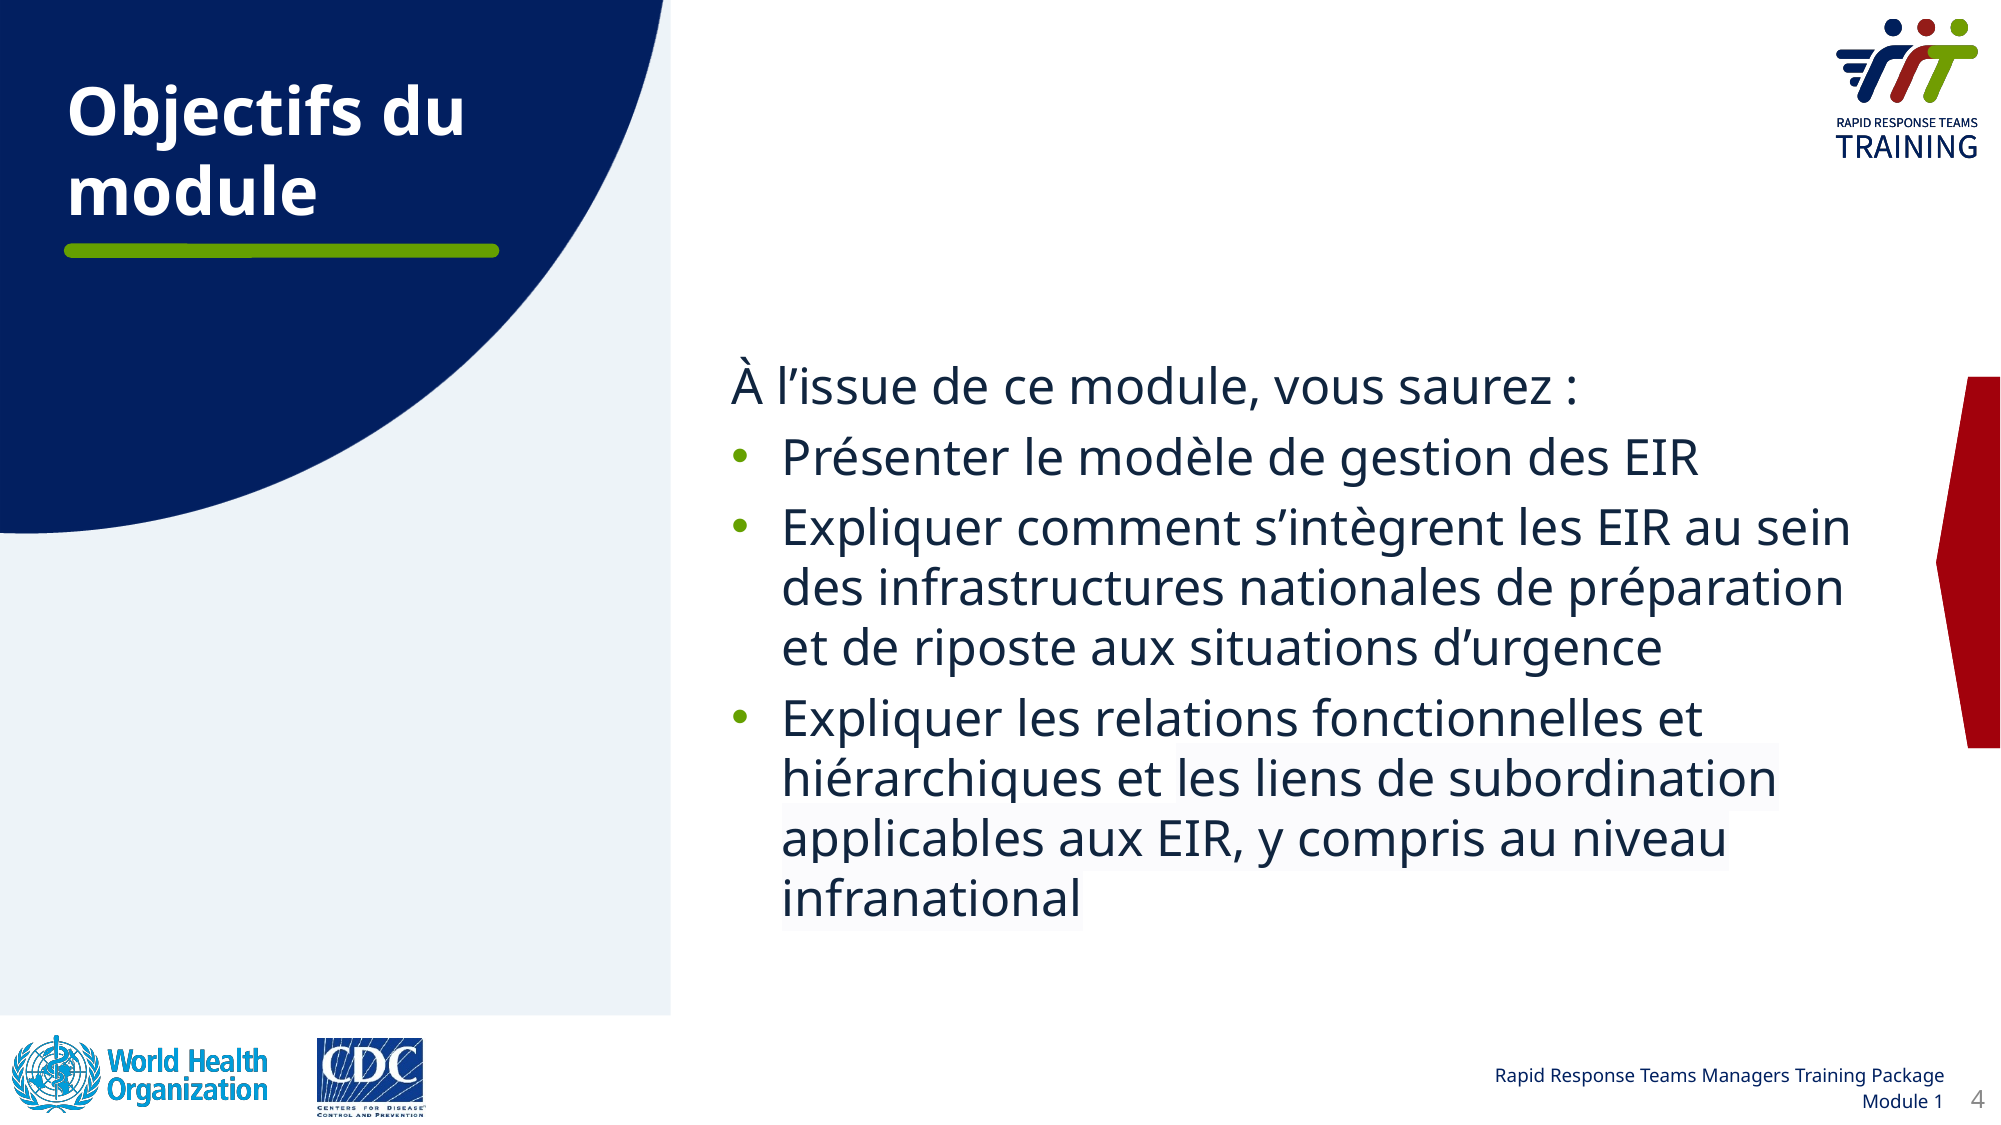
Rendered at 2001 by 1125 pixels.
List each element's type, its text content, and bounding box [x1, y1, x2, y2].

picture [22, 1062, 26, 1077]
text_box À l’issue de ce module, vous saurez : Présenter le modèle de gestion des EIR Expliquer comment sʼintègrent les EIR au sein des infrastructures nationales de préparation et de riposte aux situations d’urgence Expliquer les relations fonctionnelles et hiérarchiques et les liens de subordination applicables aux EIR, y compris au niveau infranational [723, 347, 1900, 934]
text_box Objectifs du module [59, 61, 531, 237]
picture [59, 1035, 267, 1113]
picture [46, 1056, 54, 1062]
text_box 4 [1557, 1075, 1993, 1121]
picture [12, 1083, 48, 1113]
text_box [1936, 376, 2000, 749]
picture [0, 0, 670, 538]
picture [36, 1088, 78, 1105]
picture [24, 1054, 36, 1087]
picture [317, 1038, 426, 1117]
picture [30, 1083, 37, 1091]
picture [12, 1035, 54, 1068]
picture [50, 1108, 62, 1113]
picture [34, 1054, 43, 1078]
picture [40, 1062, 47, 1070]
picture [71, 1053, 90, 1091]
picture [1835, 19, 1978, 167]
